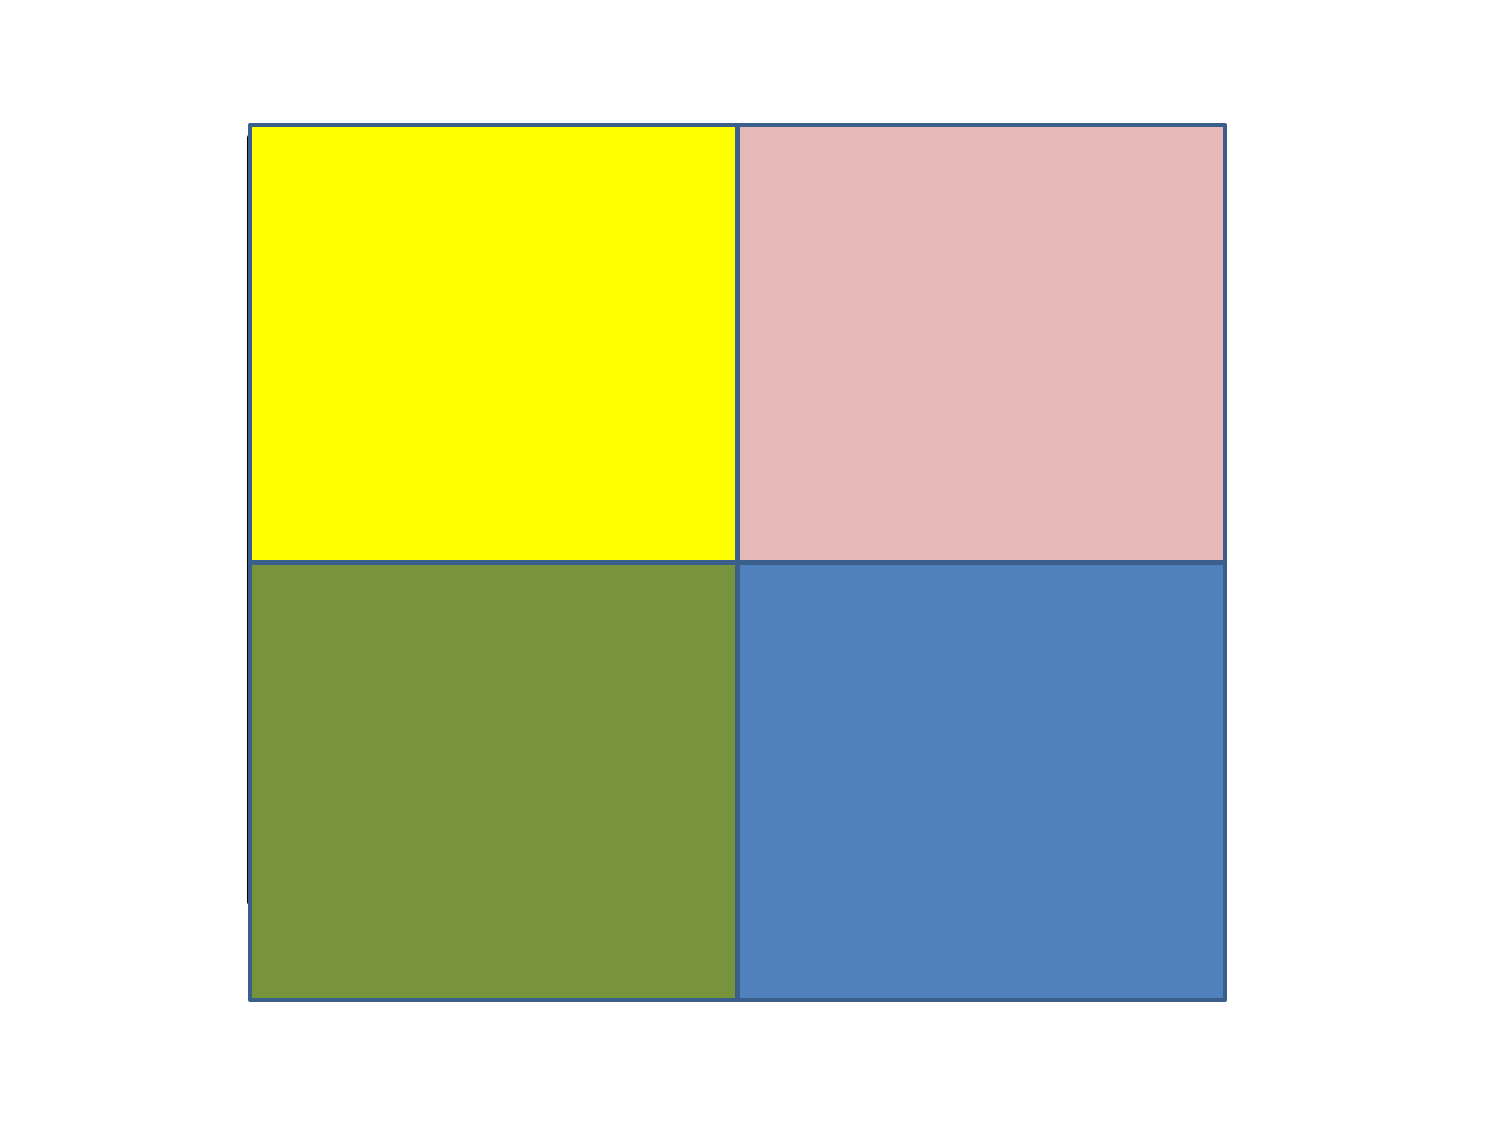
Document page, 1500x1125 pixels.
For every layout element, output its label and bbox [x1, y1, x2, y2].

text_box [740, 564, 1227, 1002]
text_box [735, 123, 1227, 564]
text_box [248, 560, 740, 1002]
text_box [248, 123, 735, 560]
